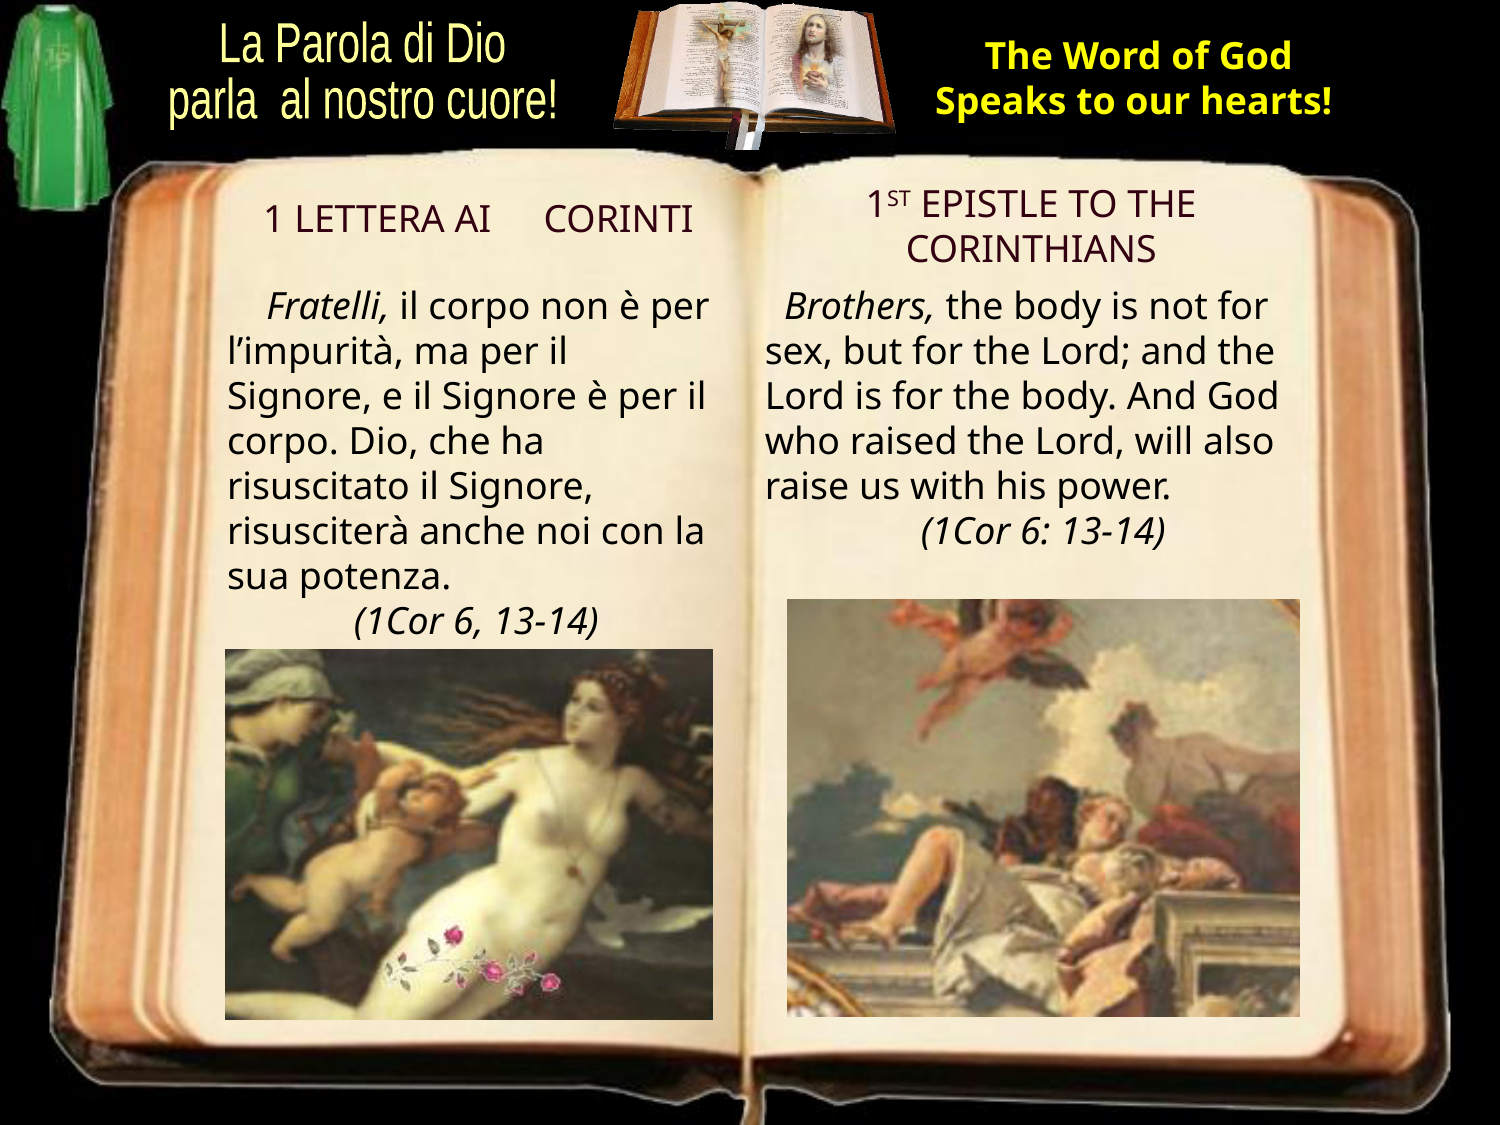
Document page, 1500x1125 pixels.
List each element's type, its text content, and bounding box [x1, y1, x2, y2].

text_box 1 LETTERA AI CORINTI [212, 187, 725, 248]
text_box Brothers, the body is not for sex, but for the Lord; and the Lord is for the body. And God who raised the Lord, will also raise us with his power. (1Cor 6: 13-14) [750, 274, 1300, 560]
text_box The Word of God Speaks to our hearts! [900, 25, 1446, 130]
title 1ST EPISTLE TO THE CORINTHIANS [725, 187, 1338, 263]
text_box Fratelli, il corpo non è per l’impurità, ma per il Signore, e il Signore è per il corpo. Dio, che ha risuscitato il Signore, risusciterà anche noi con la sua potenza. (1Cor 6, 13-14) [212, 274, 738, 650]
picture [0, 0, 1500, 1125]
